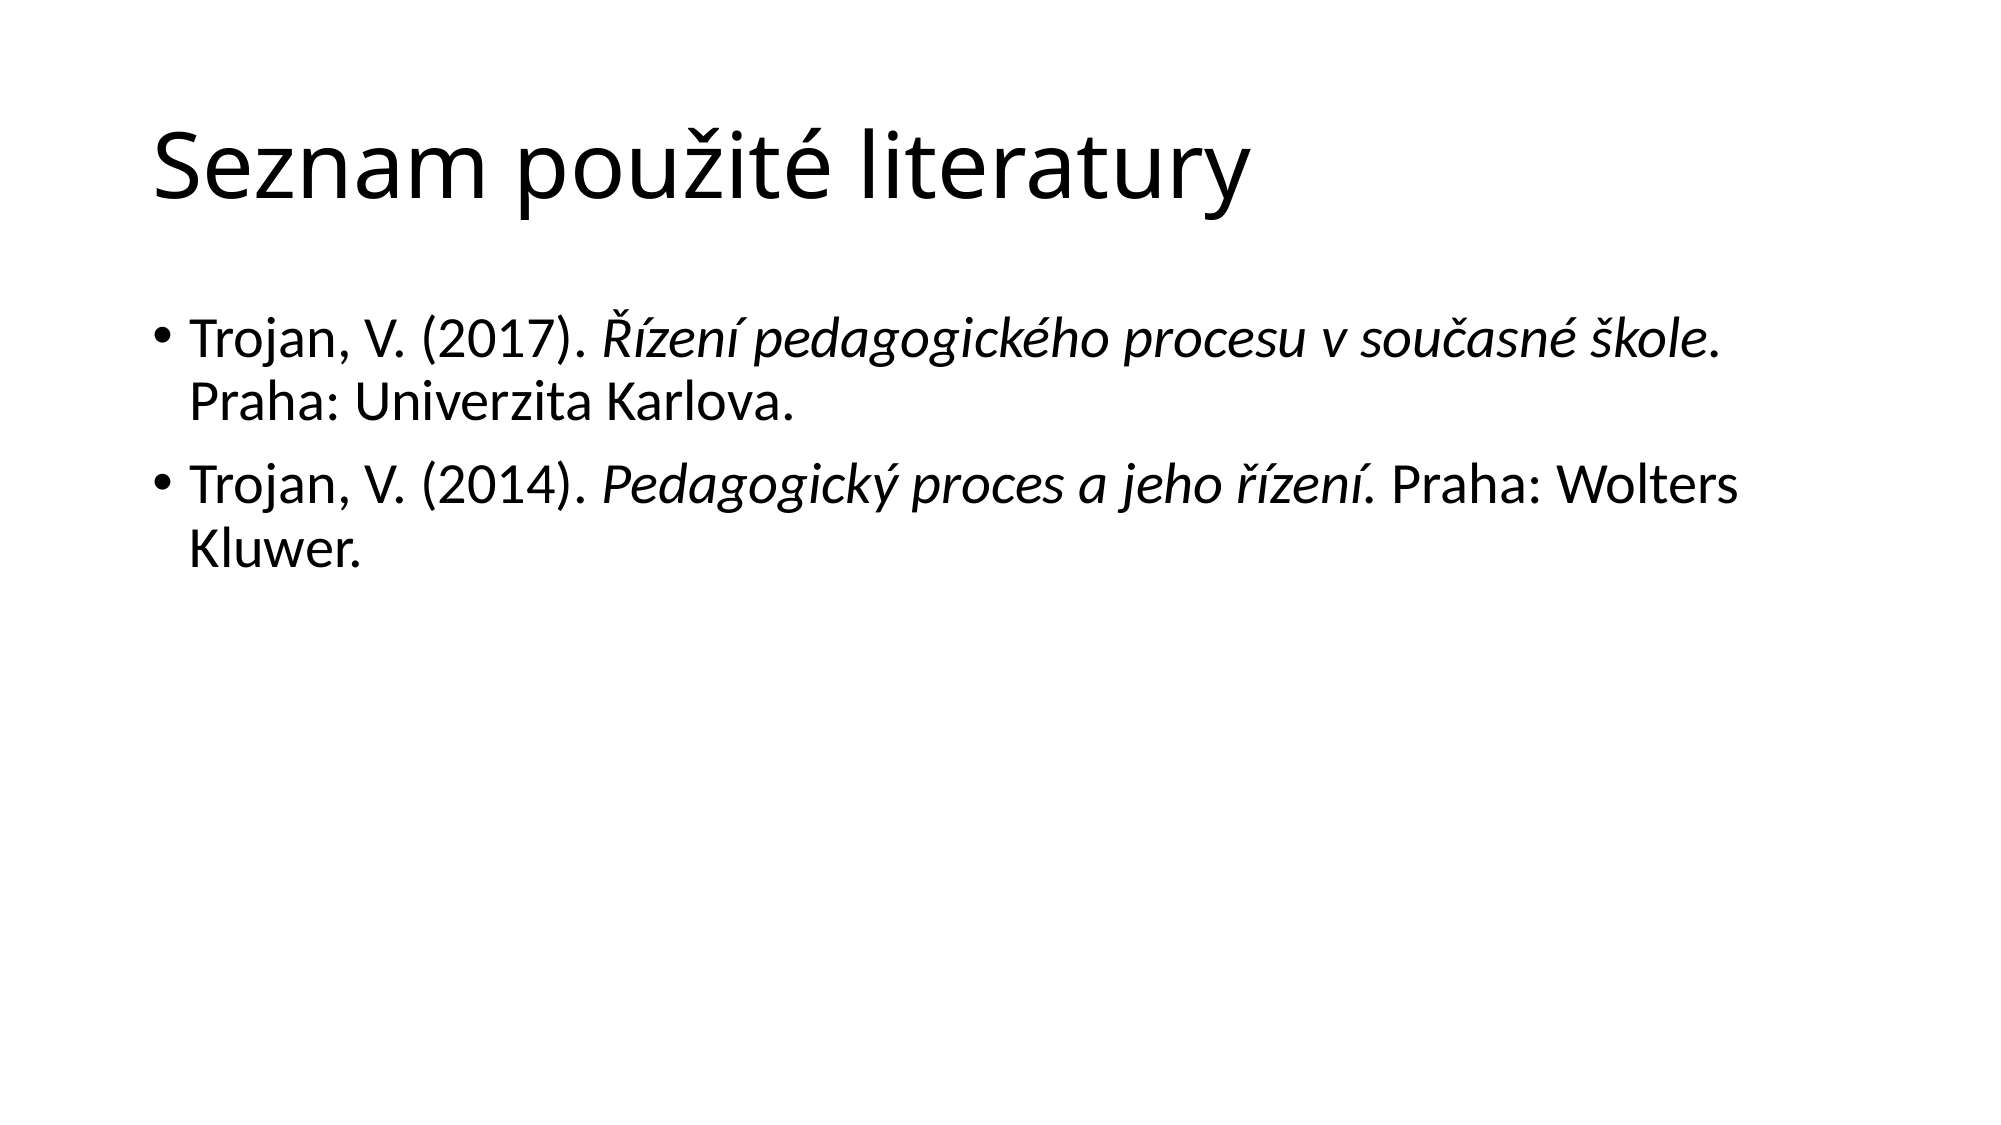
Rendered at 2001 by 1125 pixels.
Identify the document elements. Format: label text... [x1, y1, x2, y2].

list Trojan, V. (2017). Řízení pedagogického procesu v současné škole. Praha: Univerzita Karlova. Trojan, V. (2014). Pedagogický proces a jeho řízení. Praha: Wolters Kluwer. [137, 299, 1863, 1014]
title Seznam použité literatury [137, 59, 1863, 278]
